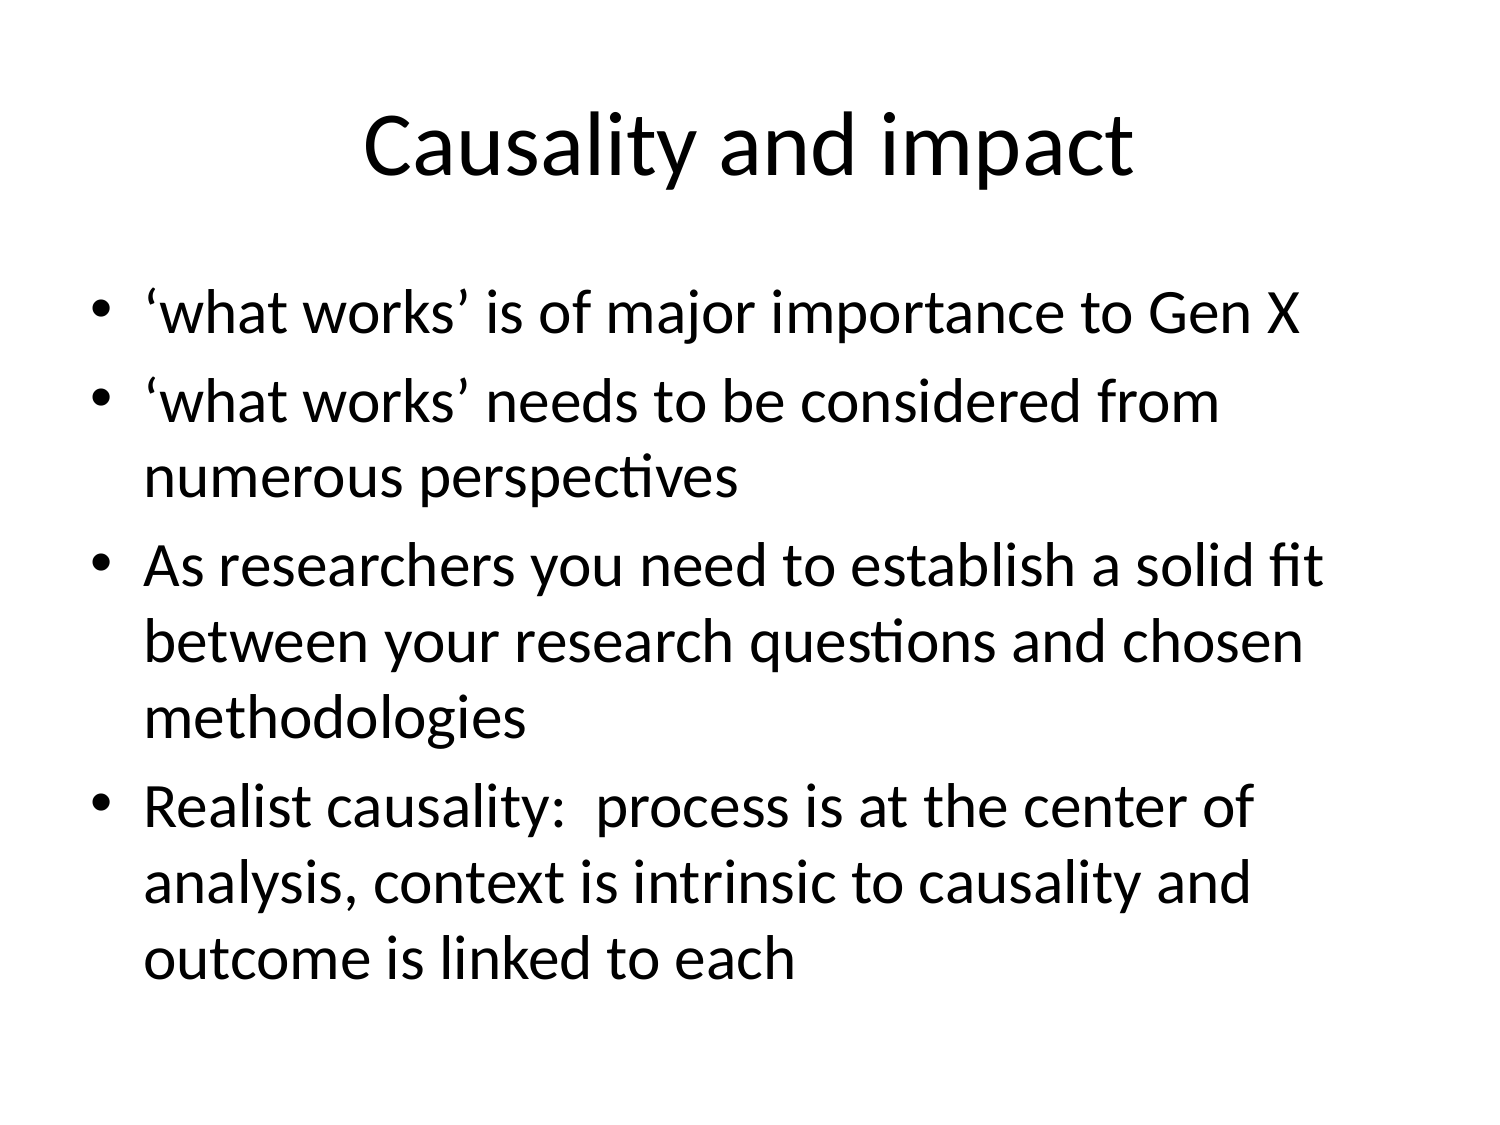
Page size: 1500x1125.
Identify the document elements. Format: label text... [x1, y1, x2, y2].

list ‘what works’ is of major importance to Gen X ‘what works’ needs to be considered from numerous perspectives As researchers you need to establish a solid fit between your research questions and chosen methodologies Realist causality: process is at the center of analysis, context is intrinsic to causality and outcome is linked to each [75, 262, 1425, 1005]
title Causality and impact [75, 45, 1425, 233]
